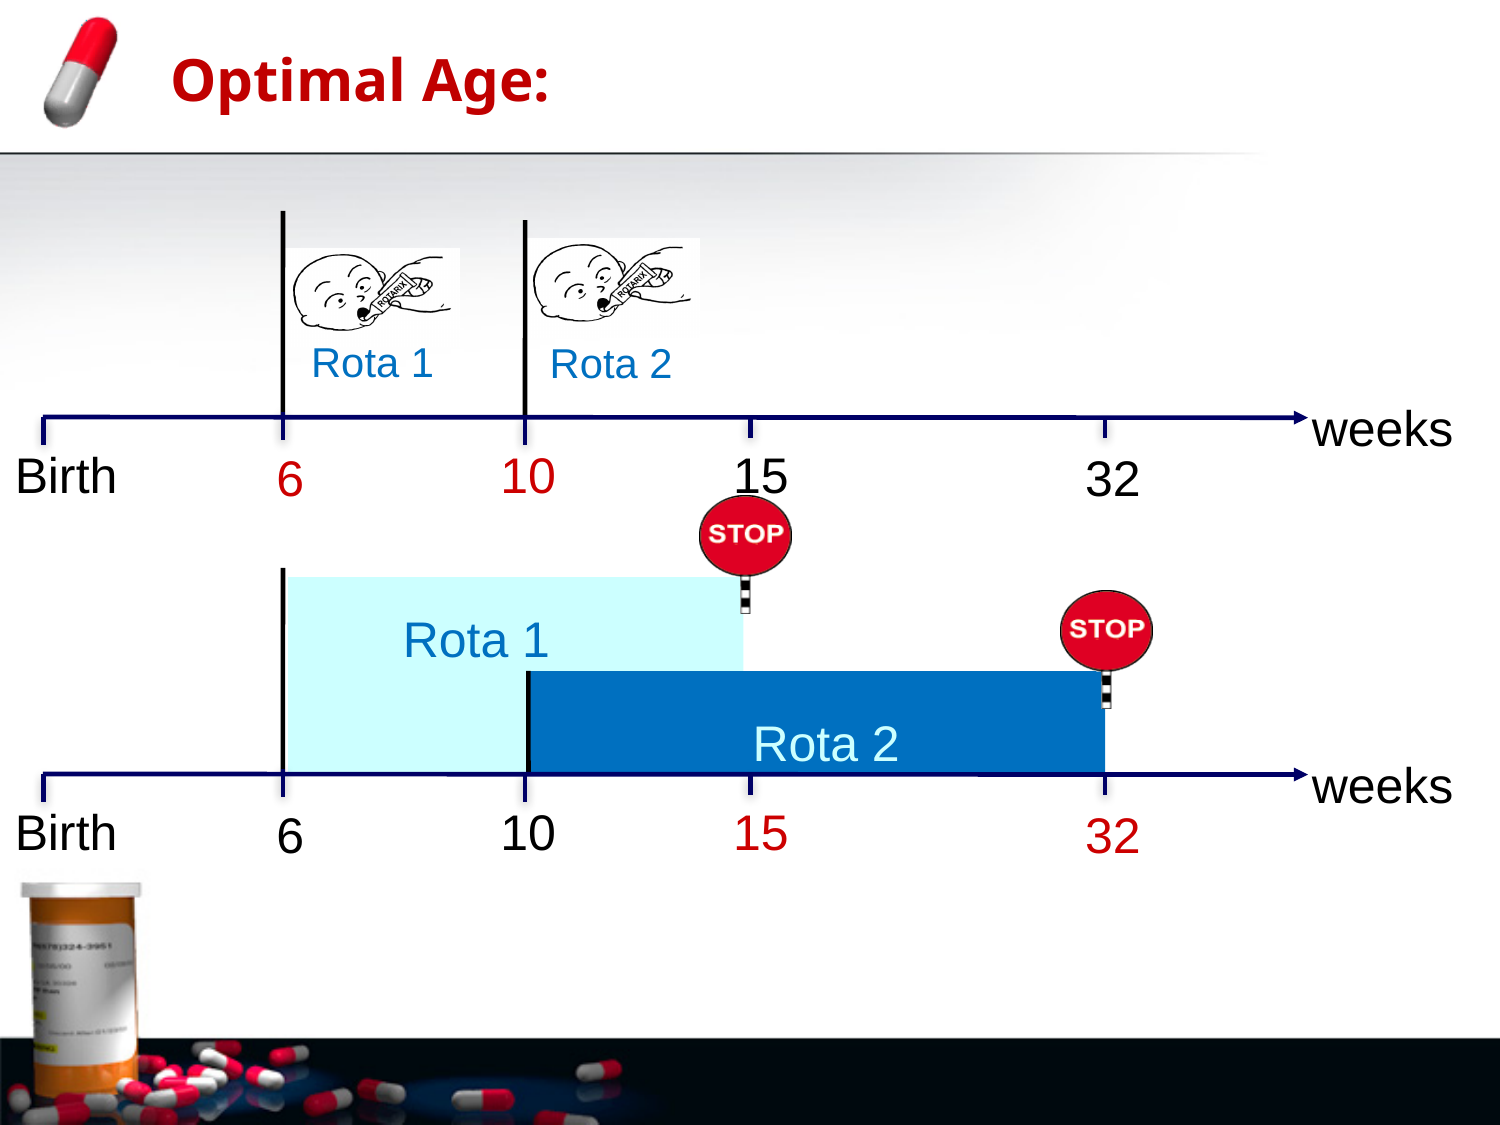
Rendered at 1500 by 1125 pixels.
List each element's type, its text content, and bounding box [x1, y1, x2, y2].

list Optimal Age: [112, 864, 1388, 1001]
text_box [0, 210, 1500, 856]
picture [0, 856, 1500, 1125]
picture [0, 0, 1500, 210]
list Optimal Age: [112, 34, 1388, 209]
